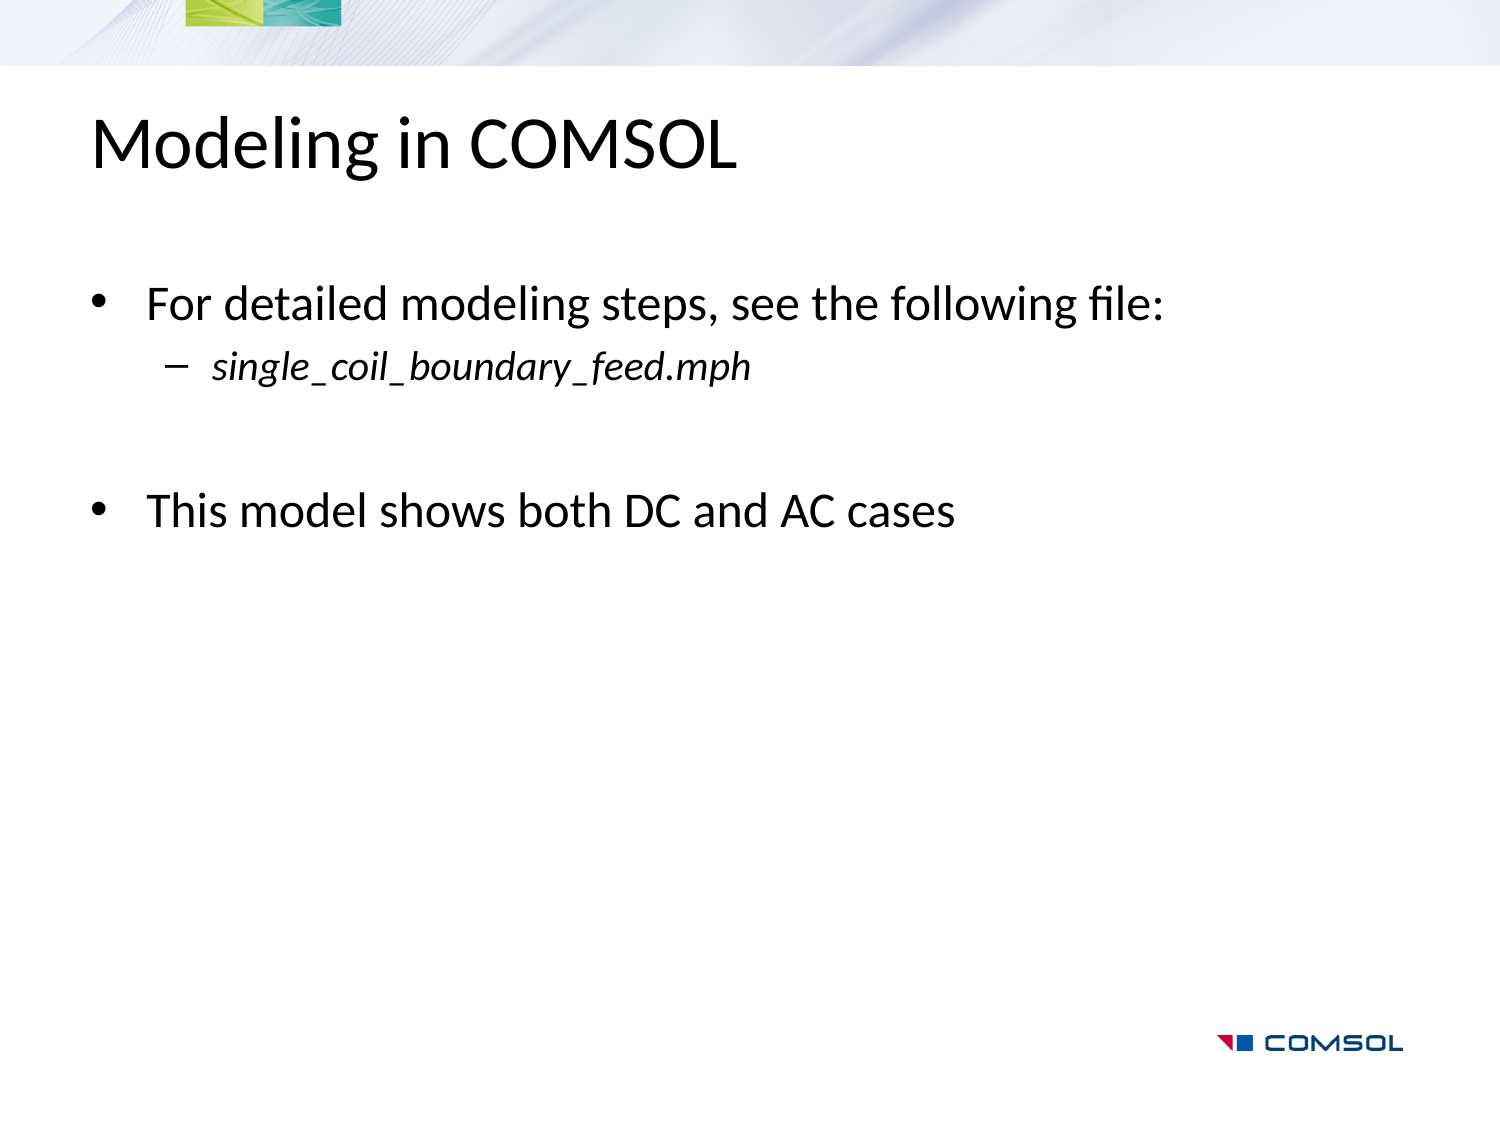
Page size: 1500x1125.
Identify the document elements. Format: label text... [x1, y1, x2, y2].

title Modeling in COMSOL [75, 45, 1425, 233]
picture [0, 0, 1500, 1125]
list For detailed modeling steps, see the following file: single_coil_boundary_feed.mph This model shows both DC and AC cases [75, 262, 1425, 1005]
